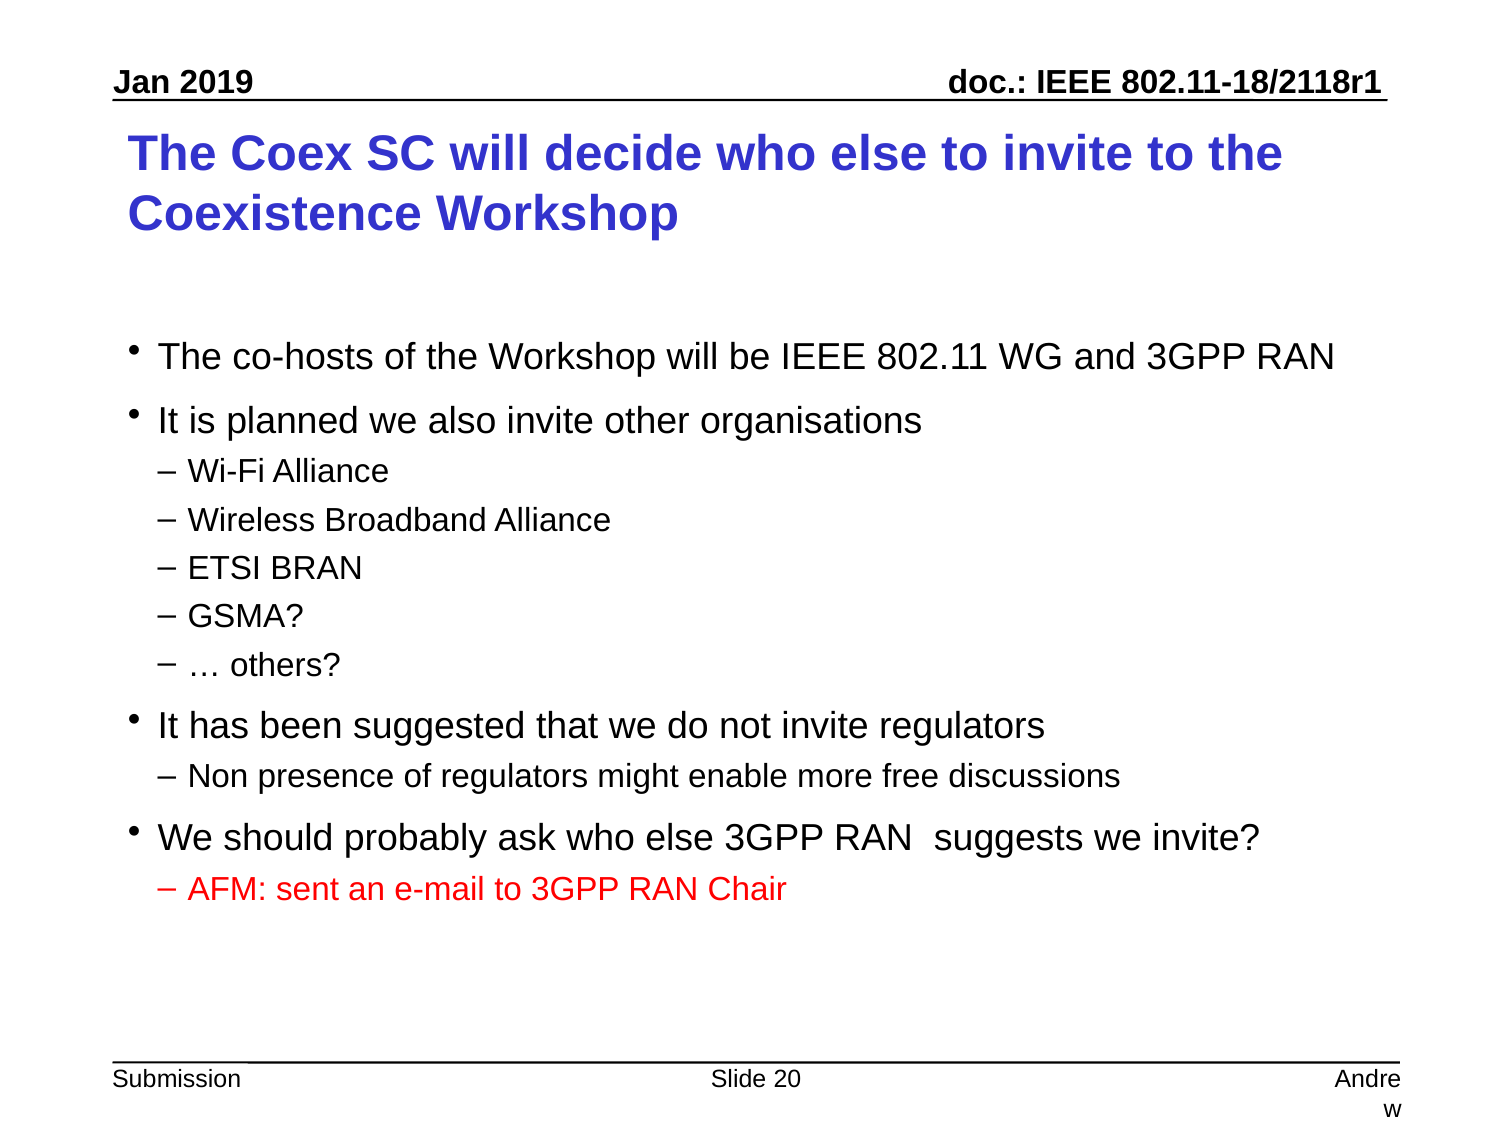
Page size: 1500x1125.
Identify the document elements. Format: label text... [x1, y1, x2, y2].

list The co-hosts of the Workshop will be IEEE 802.11 WG and 3GPP RAN It is planned we also invite other organisations Wi-Fi Alliance Wireless Broadband Alliance ETSI BRAN GSMA? … others? It has been suggested that we do not invite regulators Non presence of regulators might enable more free discussions We should probably ask who else 3GPP RAN suggests we invite? AFM: sent an e-mail to 3GPP RAN Chair [112, 324, 1388, 1000]
title The Coex SC will decide who else to invite to the Coexistence Workshop [112, 112, 1388, 288]
footer Andrew Myles, Cisco [1320, 1061, 1402, 1093]
slide_number Slide 20 [709, 1061, 803, 1093]
